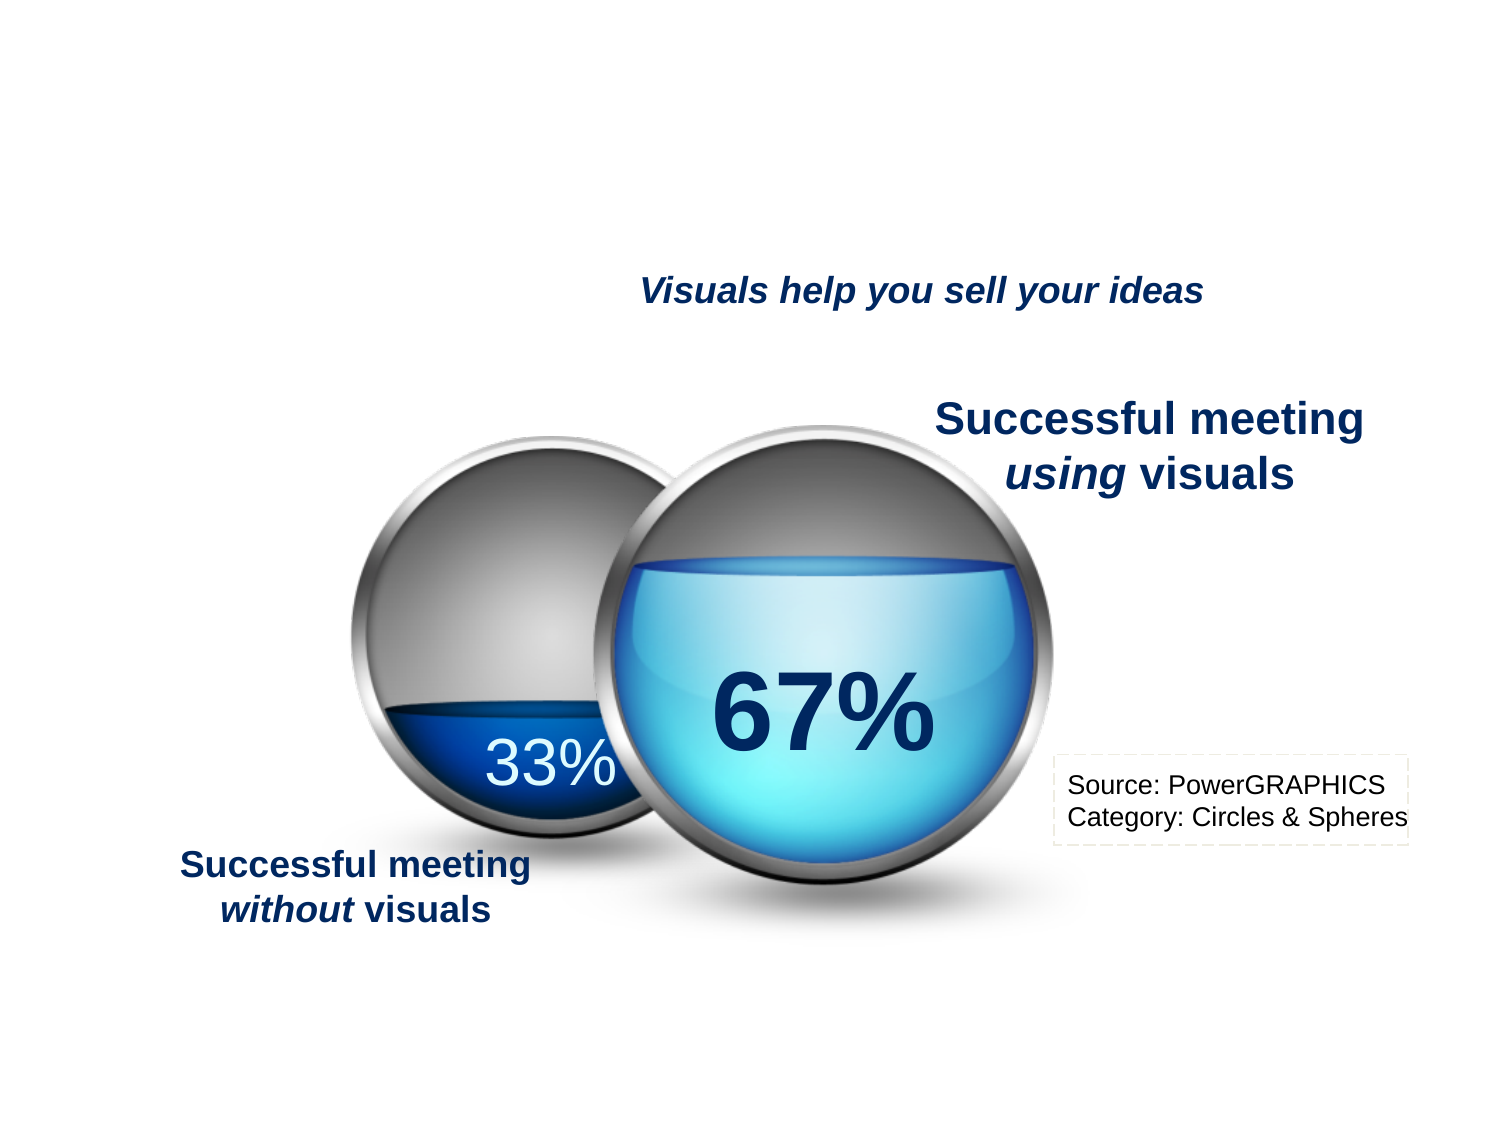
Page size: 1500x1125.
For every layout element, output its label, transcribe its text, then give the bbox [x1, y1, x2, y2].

text_box Successful meeting using visuals [885, 381, 1415, 506]
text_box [321, 436, 555, 893]
text_box Successful meeting without visuals [130, 833, 555, 938]
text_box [560, 424, 1090, 947]
text_box Source: PowerGRAPHICS Category: Circles & Spheres [1094, 754, 1408, 845]
text_box Visuals help you sell your ideas [592, 259, 1252, 319]
